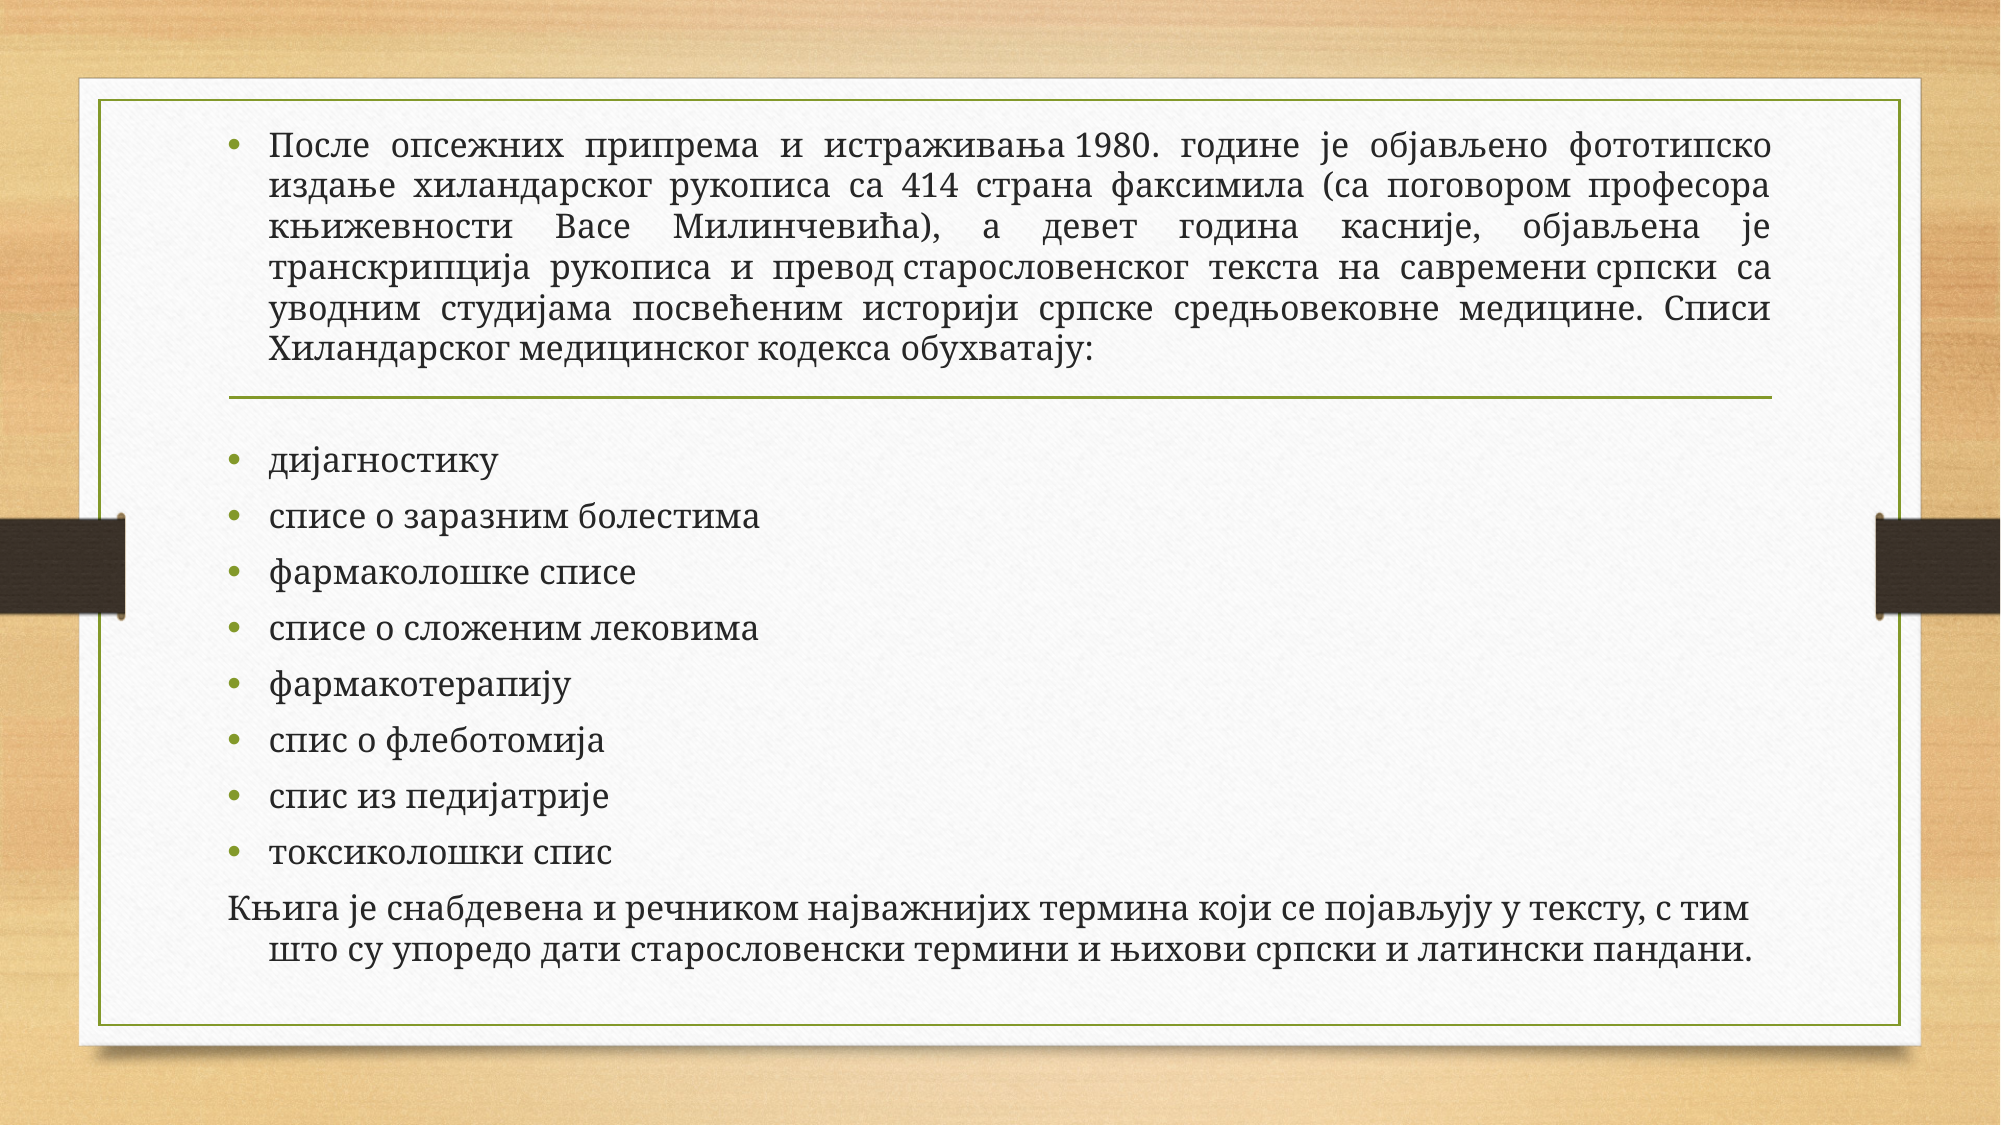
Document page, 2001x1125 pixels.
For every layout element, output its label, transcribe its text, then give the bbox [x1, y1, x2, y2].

list После опсежних припрема и истраживања 1980. године је објављено фототипско издање хиландарског рукописа са 414 страна факсимила (са поговором професора књижевности Васе Милинчевића), а девет година касније, објављена је транскрипција рукописа и превод старословенског текста на савремени српски са уводним студијама посвећеним историји српске средњовековне медицине. Списи Хиландарског медицинског кодекса обухватају: дијагностику списе о заразним болестима фармаколошке списе списе о сложеним лековима фармакотерапију спис о флеботомија спис из педијатрије токсиколошки спис Књига је снабдевена и речником најважнијих термина који се појављују у тексту, с тим што су упоредо дати старословенски термини и њихови српски и латински пандани. [212, 115, 1788, 1010]
picture [0, 0, 2001, 1125]
